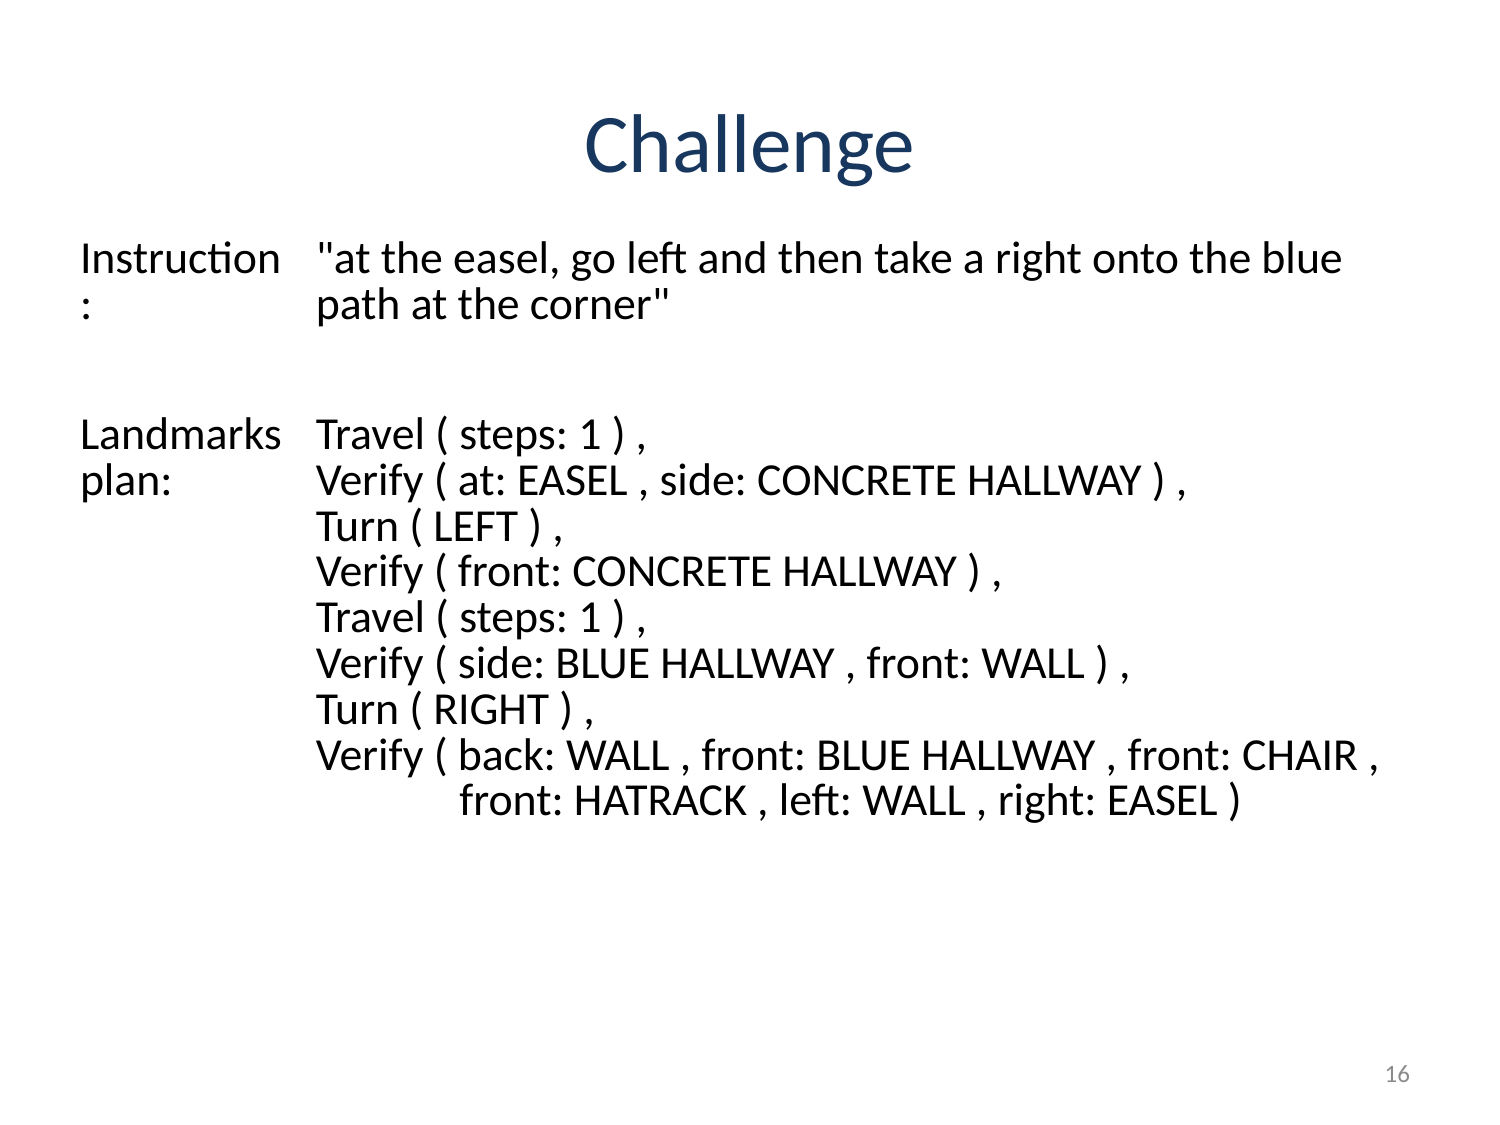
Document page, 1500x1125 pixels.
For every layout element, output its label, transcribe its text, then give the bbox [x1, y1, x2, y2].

slide_number 16 [1074, 1042, 1425, 1103]
table_cell Landmarks plan: [65, 408, 301, 1023]
table_header "at the easel, go left and then take a right onto the blue path at the corner" [301, 232, 1447, 408]
table_cell Travel ( steps: 1 ) , Verify ( at: EASEL , side: CONCRETE HALLWAY ) , Turn ( LEFT ) , Verify ( front: CONCRETE HALLWAY ) , Travel ( steps: 1 ) , Verify ( side: BLUE HALLWAY , front: WALL ) , Turn ( RIGHT ) , Verify ( back: WALL , front: BLUE HALLWAY , front: CHAIR , front: HATRACK , left: WALL , right: EASEL ) [301, 408, 1447, 1023]
table_header Instruction: [65, 232, 301, 408]
title Challenge [75, 45, 1425, 232]
